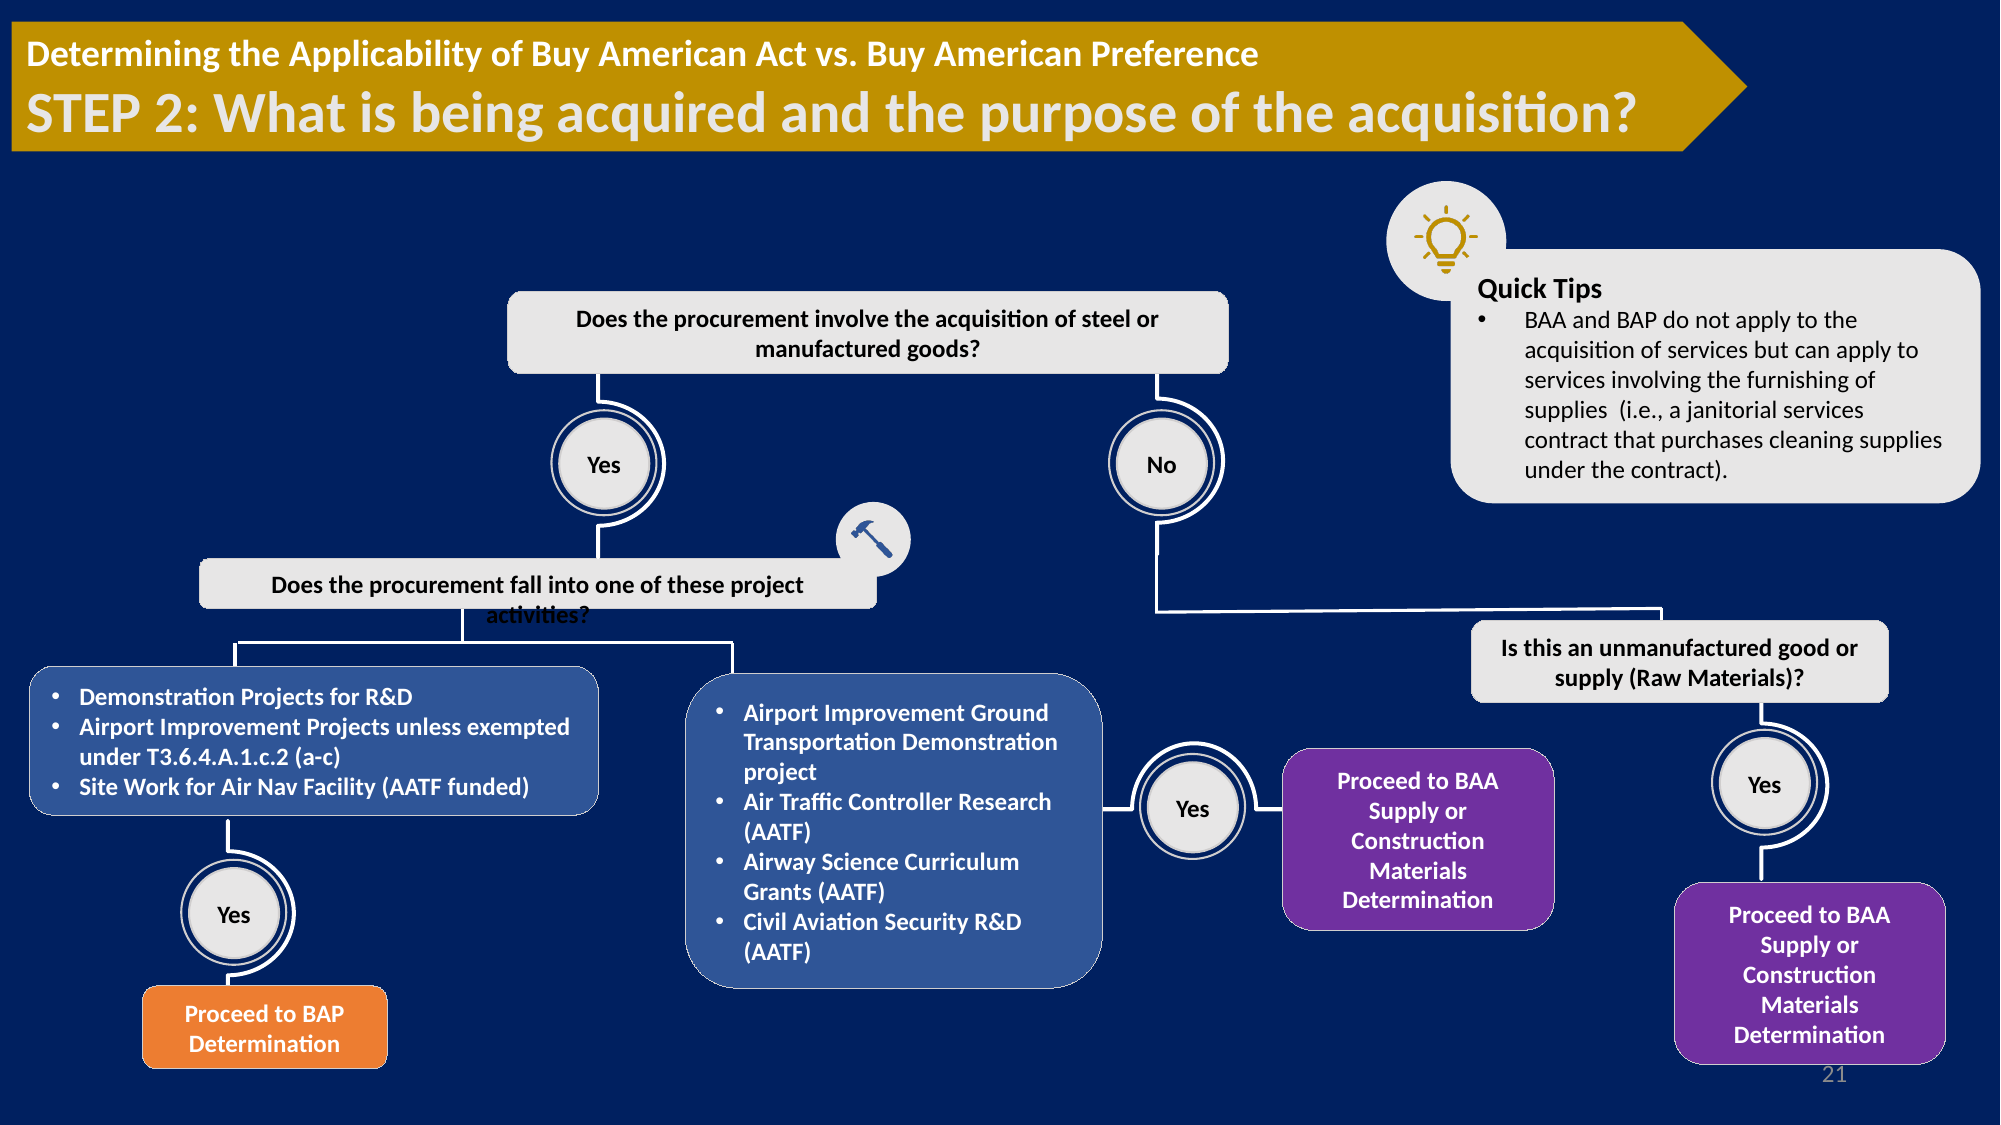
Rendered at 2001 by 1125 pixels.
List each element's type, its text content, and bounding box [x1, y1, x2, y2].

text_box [29, 501, 1103, 992]
slide_number 21 [1412, 1042, 1863, 1103]
text_box Determining the Applicability of Buy American Act vs. Buy American Preference STEP 2: What is being acquired and the purpose of the acquisition? [11, 21, 1748, 152]
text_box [551, 301, 665, 558]
text_box Does the procurement involve the acquisition of steel or manufactured goods? [507, 291, 1229, 374]
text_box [1103, 742, 1555, 933]
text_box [142, 992, 388, 1070]
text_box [1109, 368, 1662, 613]
text_box Quick Tips BAA and BAP do not apply to the acquisition of services but can apply to services involving the furnishing of supplies (i.e., a janitorial services contract that purchases cleaning supplies under the contract). [1450, 249, 1981, 504]
picture [1408, 202, 1484, 278]
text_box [1471, 608, 1946, 1067]
text_box [1385, 179, 1508, 303]
